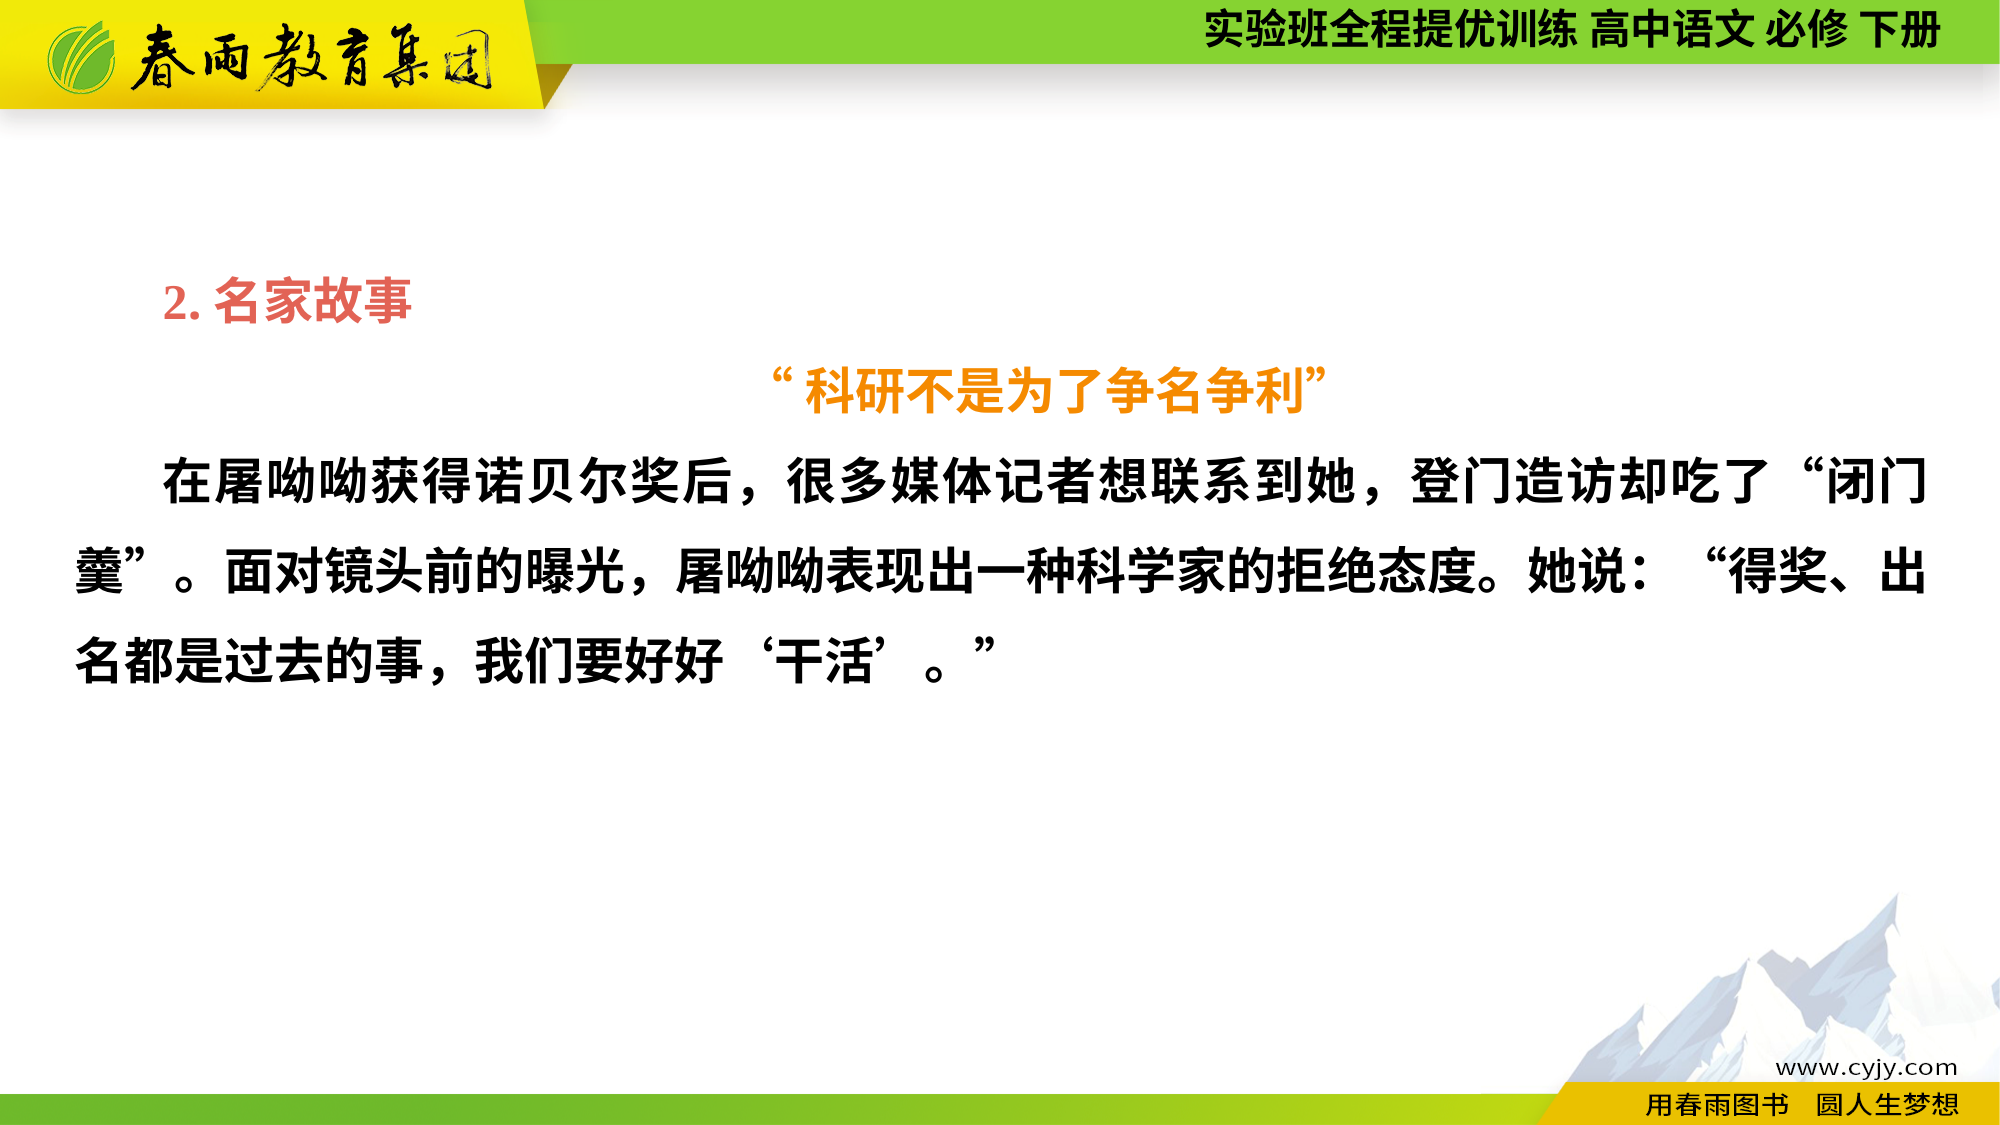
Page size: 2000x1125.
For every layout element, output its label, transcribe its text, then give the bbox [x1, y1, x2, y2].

picture [0, 0, 2000, 1125]
list 2.名家故事 “科研不是为了争名争利” 在屠呦呦获得诺贝尔奖后，很多媒体记者想联系到她，登门造访却吃了“闭门羹”。面对镜头前的曝光，屠呦呦表现出一种科学家的拒绝态度。她说：“得奖、出名都是过去的事，我们要好好‘干活’。” [59, 231, 1944, 690]
